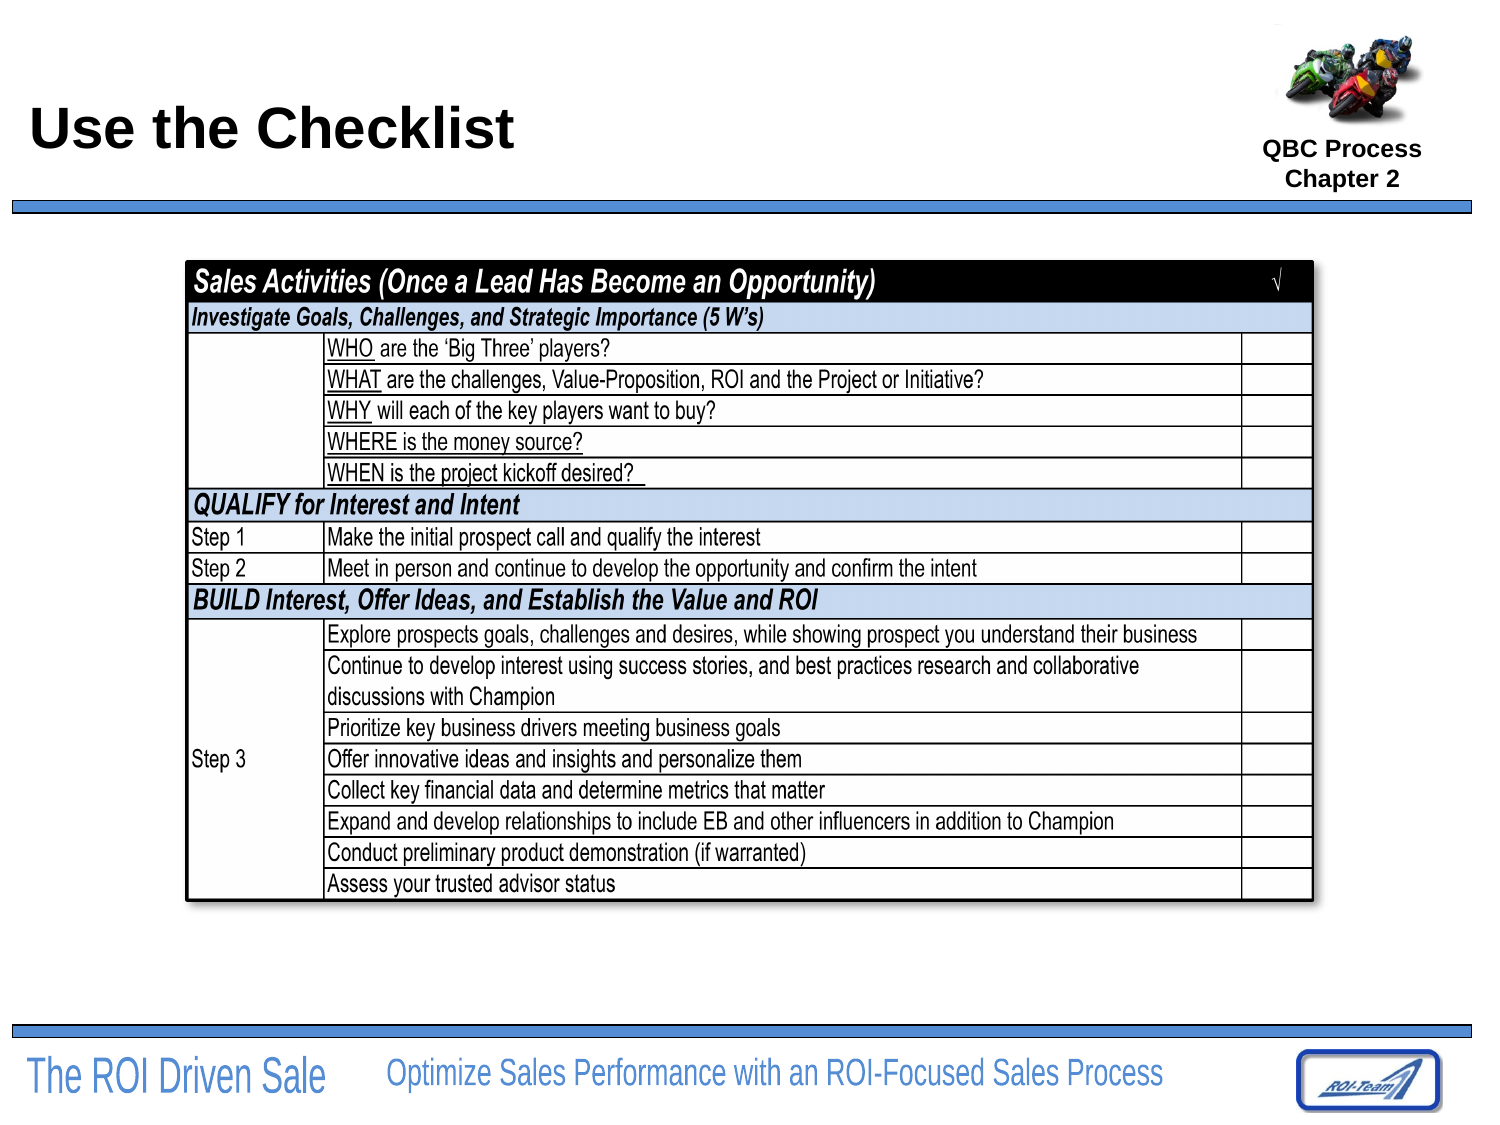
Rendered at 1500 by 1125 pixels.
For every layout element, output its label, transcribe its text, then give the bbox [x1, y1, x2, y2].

picture [1296, 1049, 1443, 1113]
text_box QBC Process Chapter 2 [1222, 124, 1463, 200]
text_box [187, 262, 1313, 901]
title Use the Checklist [14, 50, 1163, 200]
picture [1275, 24, 1430, 99]
picture [1275, 100, 1430, 124]
